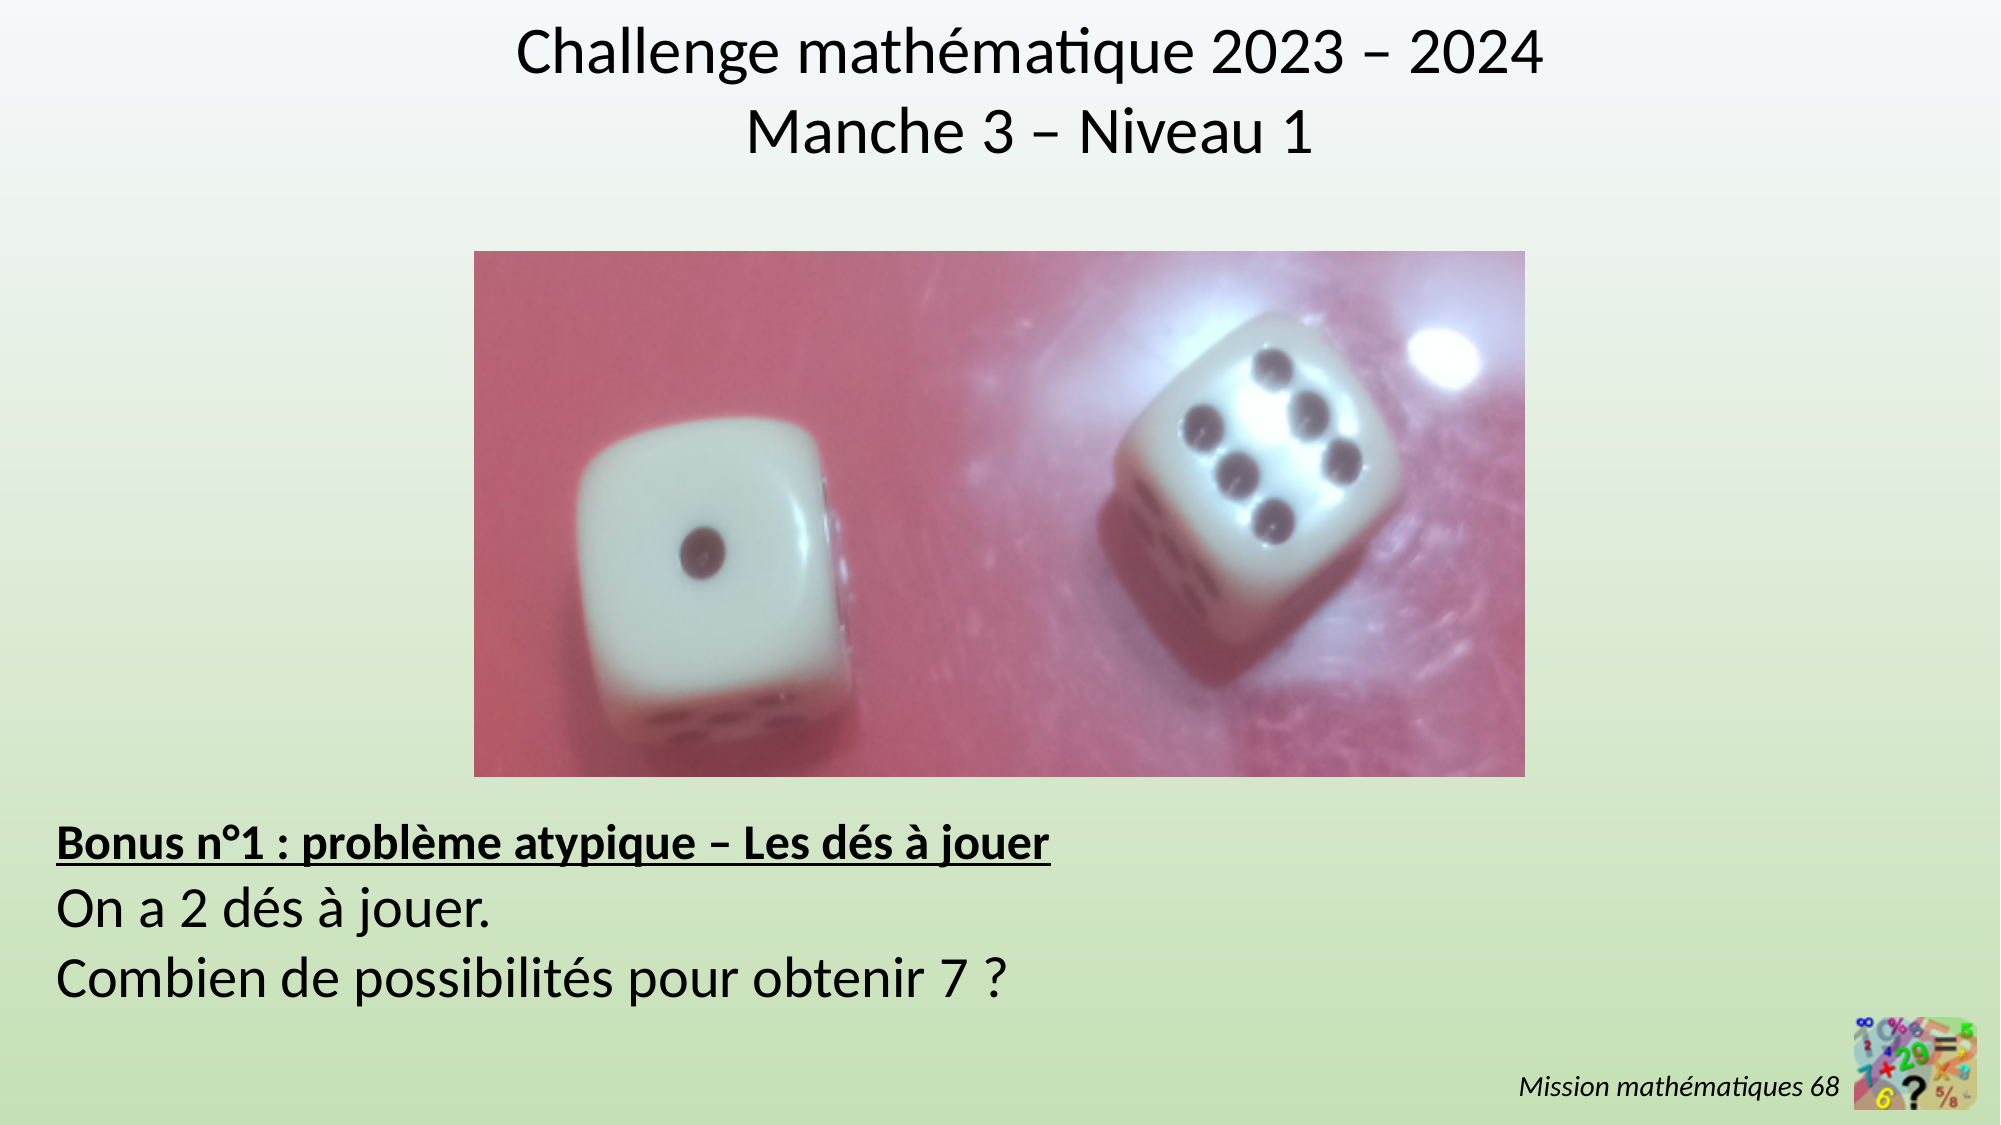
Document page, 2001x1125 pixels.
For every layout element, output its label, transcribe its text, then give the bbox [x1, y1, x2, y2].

text_box Bonus n°1 : problème atypique – Les dés à jouer On a 2 dés à jouer. Combien de possibilités pour obtenir 7 ? [41, 801, 1959, 1017]
text_box Challenge mathématique 2023 – 2024 Manche 3 – Niveau 1 [84, 0, 1977, 175]
picture [1854, 1017, 1977, 1110]
picture [474, 251, 1525, 777]
text_box Mission mathématiques 68 [1501, 1059, 1854, 1110]
